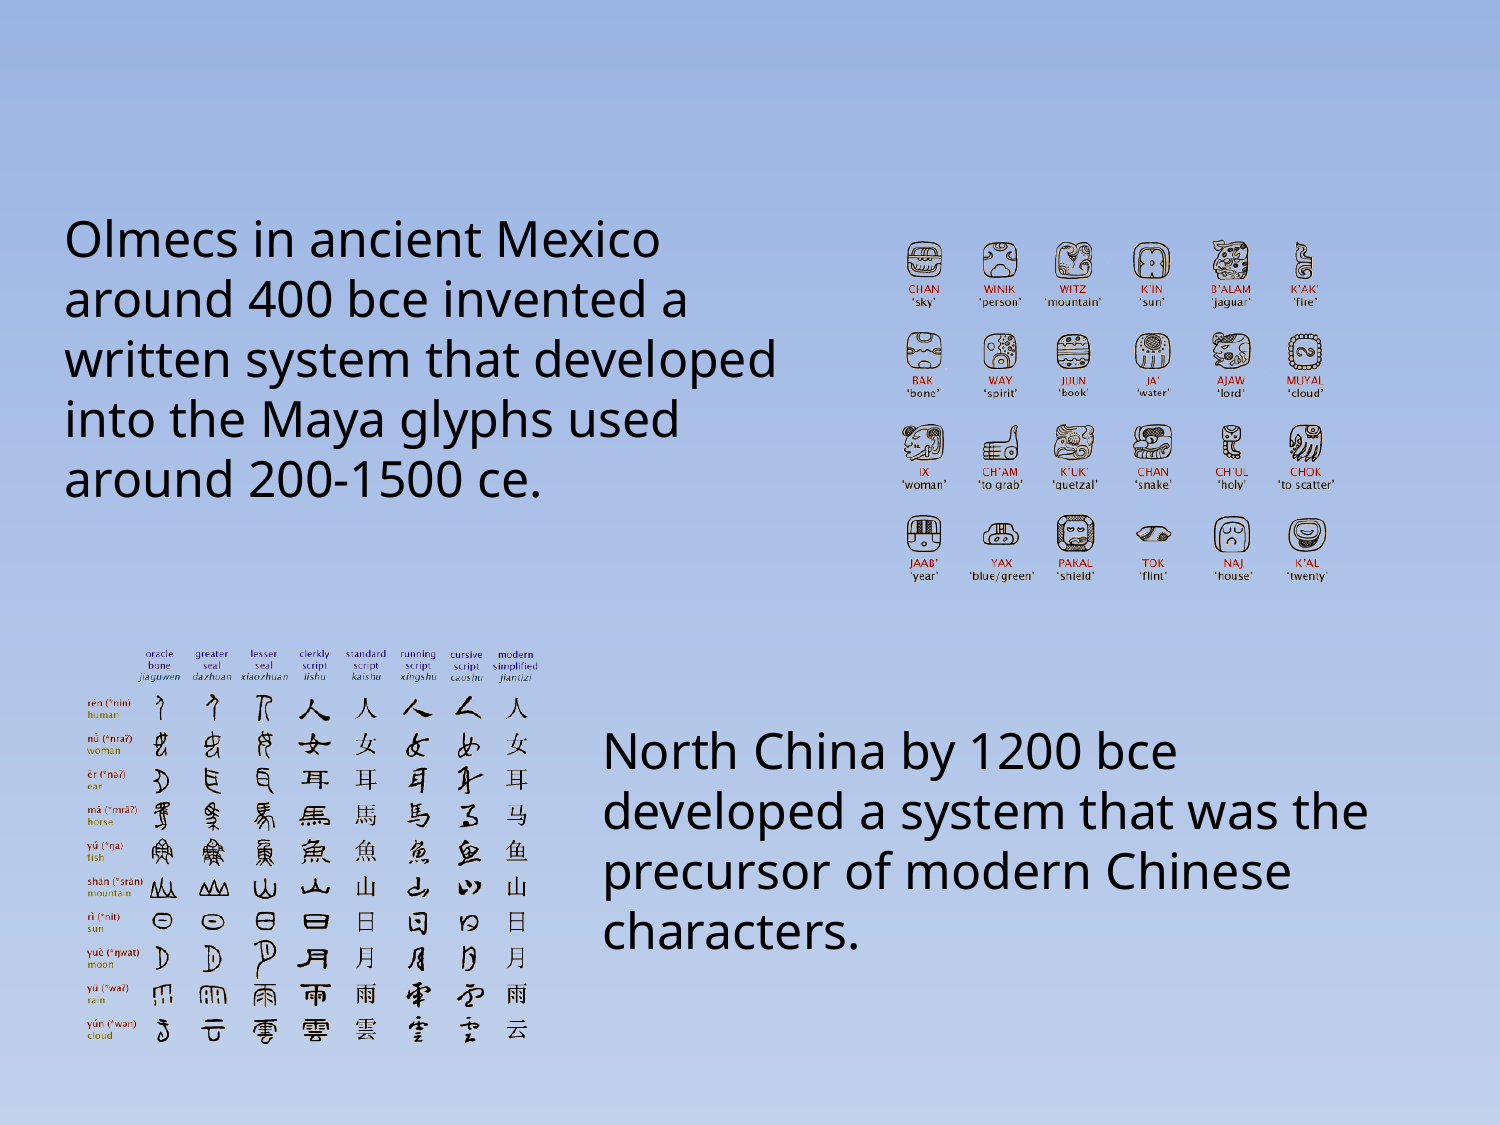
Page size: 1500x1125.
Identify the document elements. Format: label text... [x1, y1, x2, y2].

picture [87, 649, 538, 1045]
text_box North China by 1200 bce developed a system that was the precursor of modern Chinese characters. [587, 712, 1400, 968]
picture [899, 237, 1338, 585]
text_box Olmecs in ancient Mexico around 400 bce invented a written system that developed into the Maya glyphs used around 200-1500 ce. [50, 199, 850, 515]
